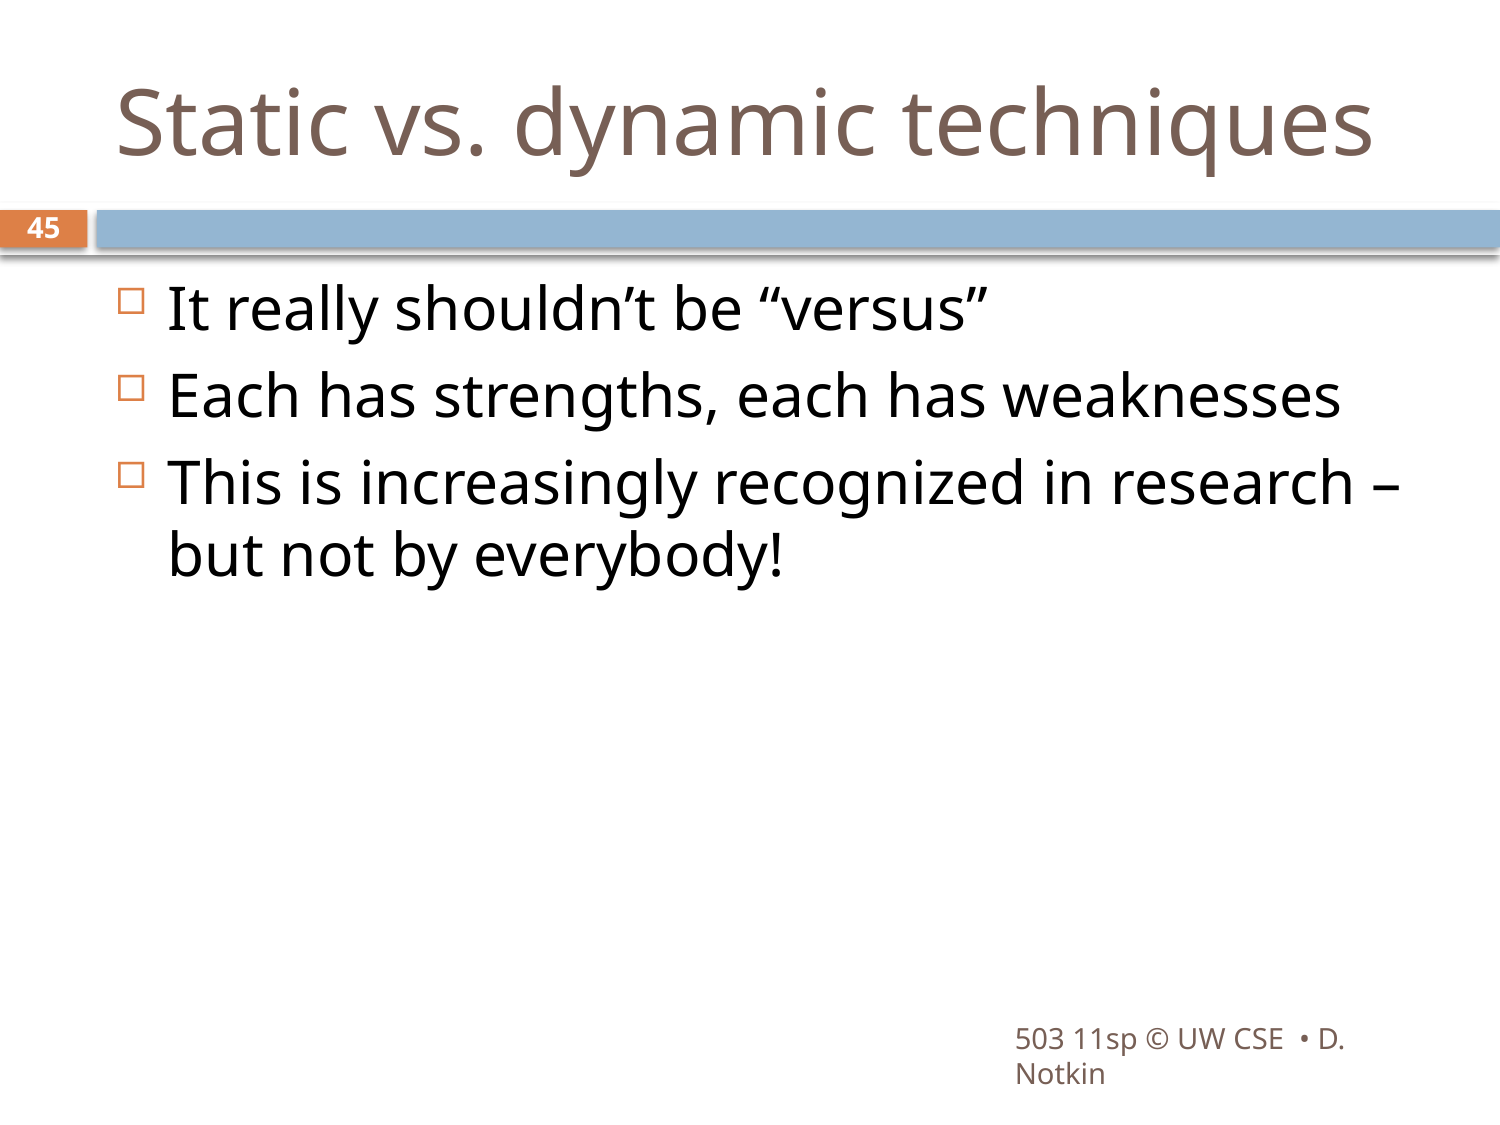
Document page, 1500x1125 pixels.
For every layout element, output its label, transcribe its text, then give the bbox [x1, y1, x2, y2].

list It really shouldn’t be “versus” Each has strengths, each has weaknesses This is increasingly recognized in research – but not by everybody! [100, 262, 1438, 1000]
slide_number 45 [0, 208, 88, 249]
title Static vs. dynamic techniques [100, 37, 1438, 200]
slide_number 503 11sp © UW CSE • D. Notkin [999, 1025, 1438, 1085]
